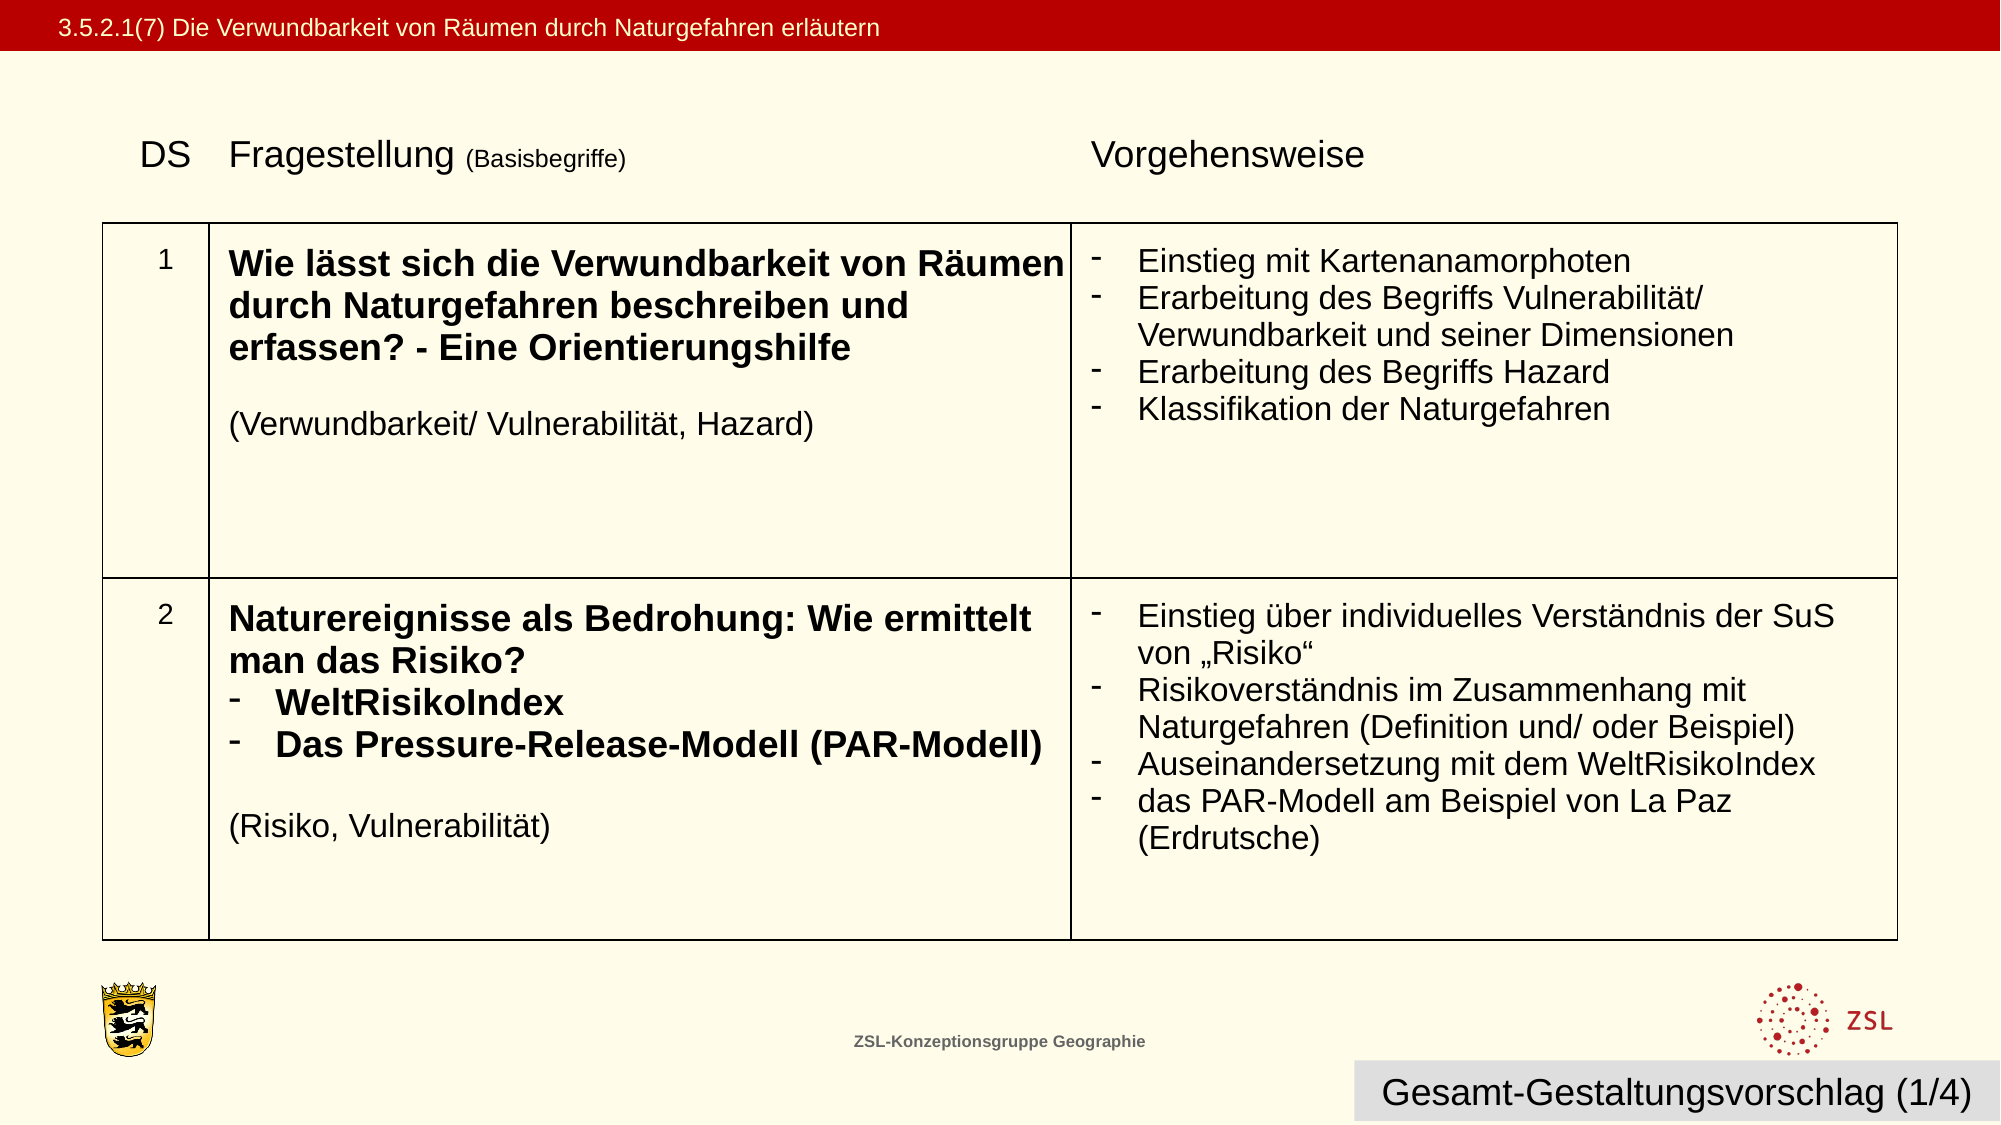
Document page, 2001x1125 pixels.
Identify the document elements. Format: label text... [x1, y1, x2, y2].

table_header Vorgehensweise [1071, 114, 1898, 222]
table_header DS [103, 114, 209, 222]
table_header Fragestellung (Basisbegriffe) [209, 114, 1071, 222]
table_cell Wie lässt sich die Verwundbarkeit von Räumen durch Naturgefahren beschreiben und erfassen? - Eine Orientierungshilfe (Verwundbarkeit/ Vulnerabilität, Hazard) [210, 224, 1070, 577]
table_cell 1 [103, 224, 208, 577]
text_box Gesamt-Gestaltungsvorschlag (1/4) [1354, 1060, 2000, 1121]
table_cell Naturereignisse als Bedrohung: Wie ermittelt man das Risiko? WeltRisikoIndex Das Pressure-Release-Modell (PAR-Modell) (Risiko, Vulnerabilität) [210, 579, 1070, 939]
table_cell 2 [103, 579, 208, 939]
table_cell Einstieg mit Kartenanamorphoten Erarbeitung des Begriffs Vulnerabilität/ Verwundbarkeit und seiner Dimensionen Erarbeitung des Begriffs Hazard Klassifikation der Naturgefahren [1072, 224, 1897, 577]
table_cell Einstieg über individuelles Verständnis der SuS von „Risiko“ Risikoverständnis im Zusammenhang mit Naturgefahren (Definition und/ oder Beispiel) Auseinandersetzung mit dem WeltRisikoIndex das PAR-Modell am Beispiel von La Paz (Erdrutsche) [1072, 579, 1897, 939]
footer ZSL-Konzeptionsgruppe Geographie [704, 1023, 1296, 1083]
text_box 3.5.2.1(7) Die Verwundbarkeit von Räumen durch Naturgefahren erläutern [43, 4, 1866, 57]
picture [99, 979, 158, 1059]
